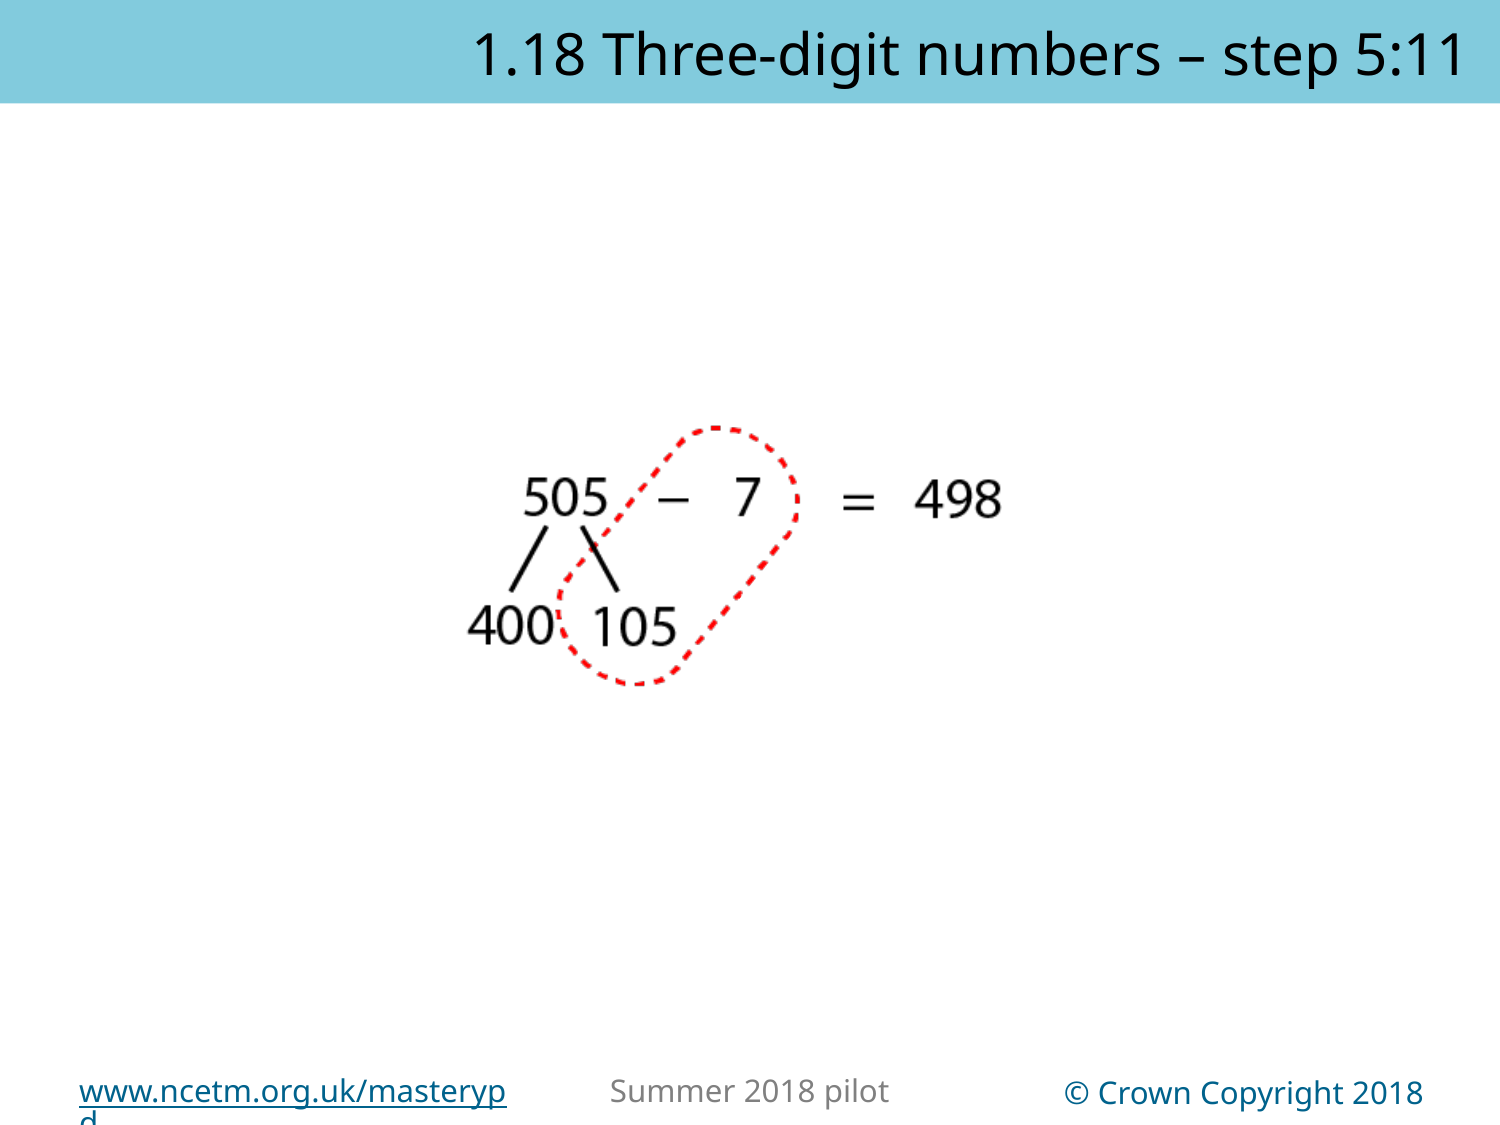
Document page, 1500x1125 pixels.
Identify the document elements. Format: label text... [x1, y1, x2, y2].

picture [459, 407, 1012, 718]
list 1.18 Three-digit numbers – step 5:11 [0, 0, 1500, 104]
text_box [650, 544, 958, 841]
